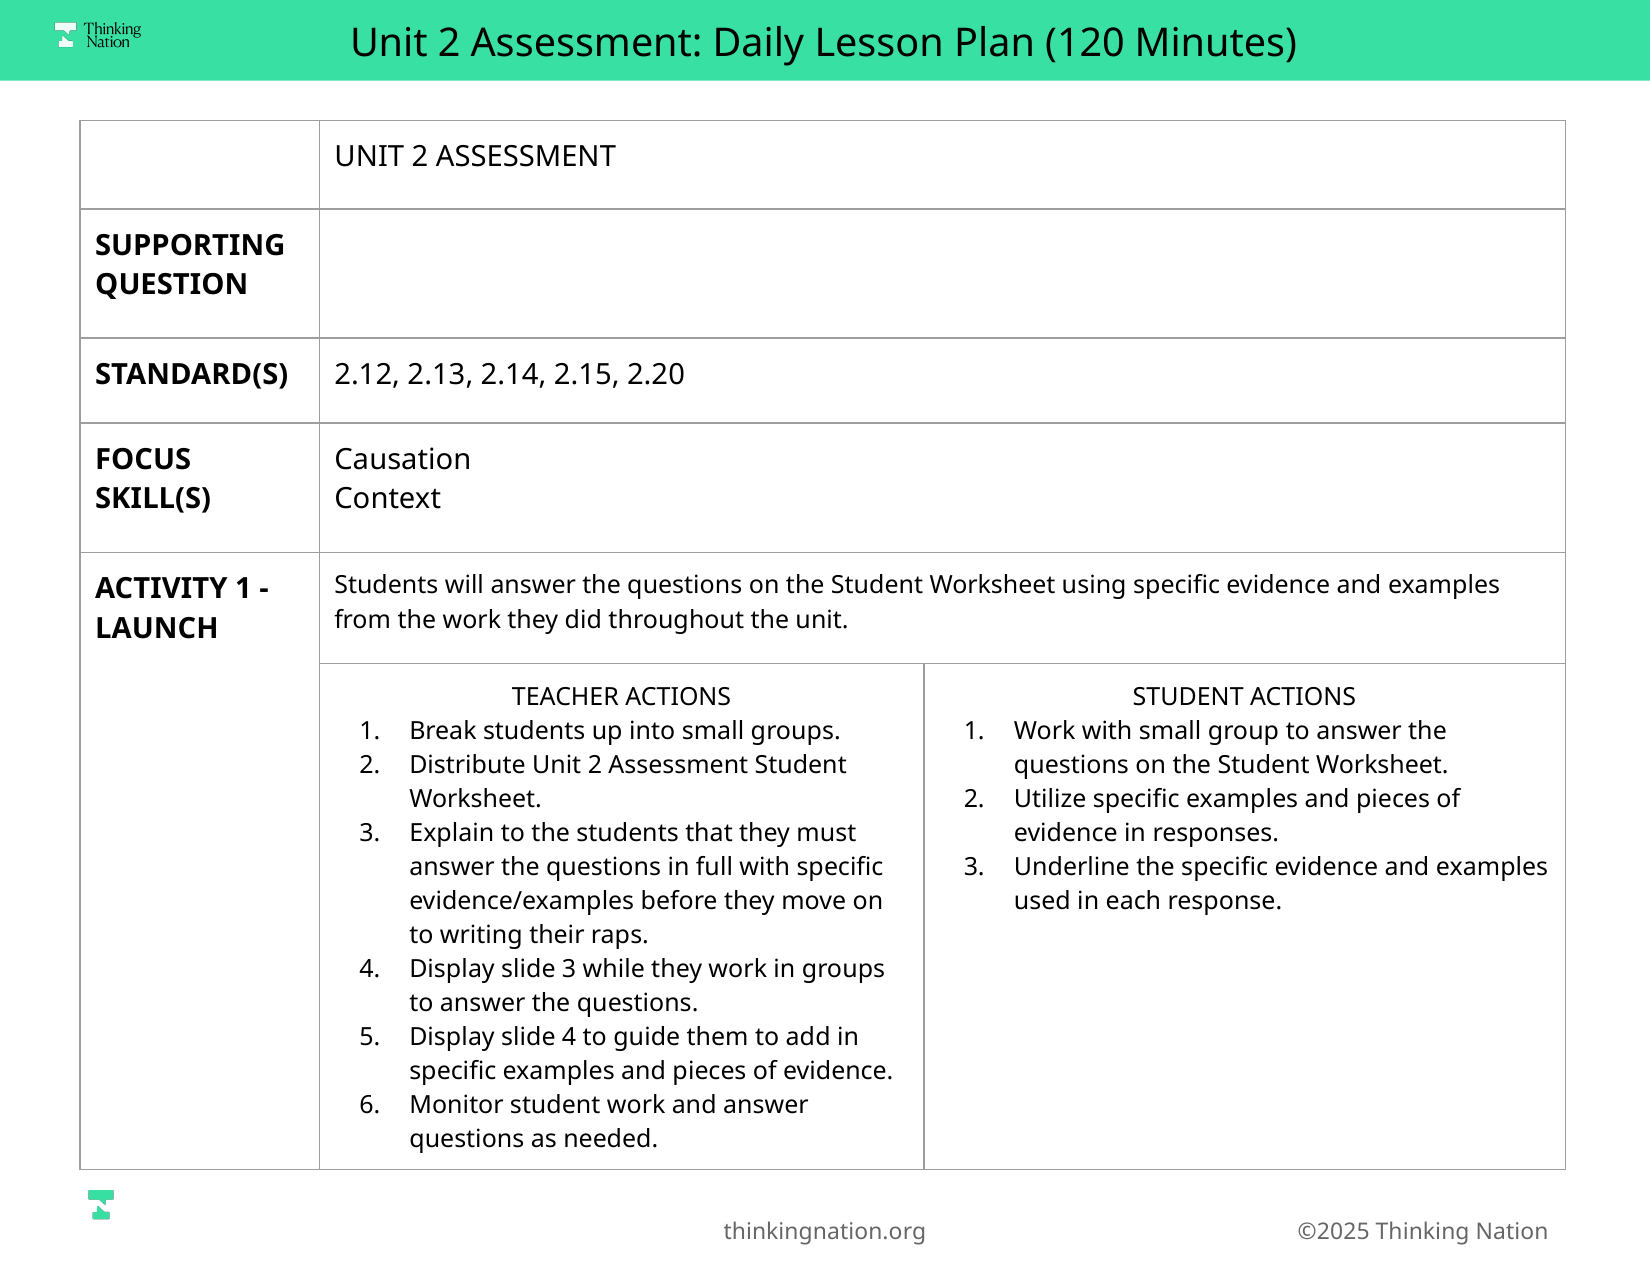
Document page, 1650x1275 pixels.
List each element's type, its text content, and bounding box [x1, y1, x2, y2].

text_box Unit 2 Assessment: Daily Lesson Plan (120 Minutes) [0, 0, 1650, 81]
table_cell FOCUS SKILL(S) [81, 424, 319, 552]
picture [80, 1184, 121, 1225]
table_cell STUDENT ACTIONS Work with small group to answer the questions on the Student Worksheet. Utilize specific examples and pieces of evidence in responses. Underline the specific evidence and examples used in each response. [925, 664, 1565, 1169]
table_cell Students will answer the questions on the Student Worksheet using specific evidence and examples from the work they did throughout the unit. [320, 553, 1565, 663]
table_cell 2.12, 2.13, 2.14, 2.15, 2.20 [320, 339, 1565, 422]
picture [45, 14, 144, 56]
table_cell TEACHER ACTIONS Break students up into small groups. Distribute Unit 2 Assessment Student Worksheet. Explain to the students that they must answer the questions in full with specific evidence/examples before they move on to writing their raps. Display slide 3 while they work in groups to answer the questions. Display slide 4 to guide them to add in specific examples and pieces of evidence. Monitor student work and answer questions as needed. [320, 664, 923, 1169]
table_cell STANDARD(S) [81, 339, 319, 422]
text_box thinkingnation.org [629, 1200, 1021, 1240]
table_cell [320, 210, 1565, 337]
table_header [81, 121, 319, 208]
table_cell Causation Context [320, 424, 1565, 552]
table_header UNIT 2 ASSESSMENT [320, 121, 1565, 208]
table_cell ACTIVITY 1 - LAUNCH [81, 553, 319, 1169]
table_cell SUPPORTING QUESTION [81, 210, 319, 337]
text_box ©2025 Thinking Nation [1174, 1200, 1566, 1240]
